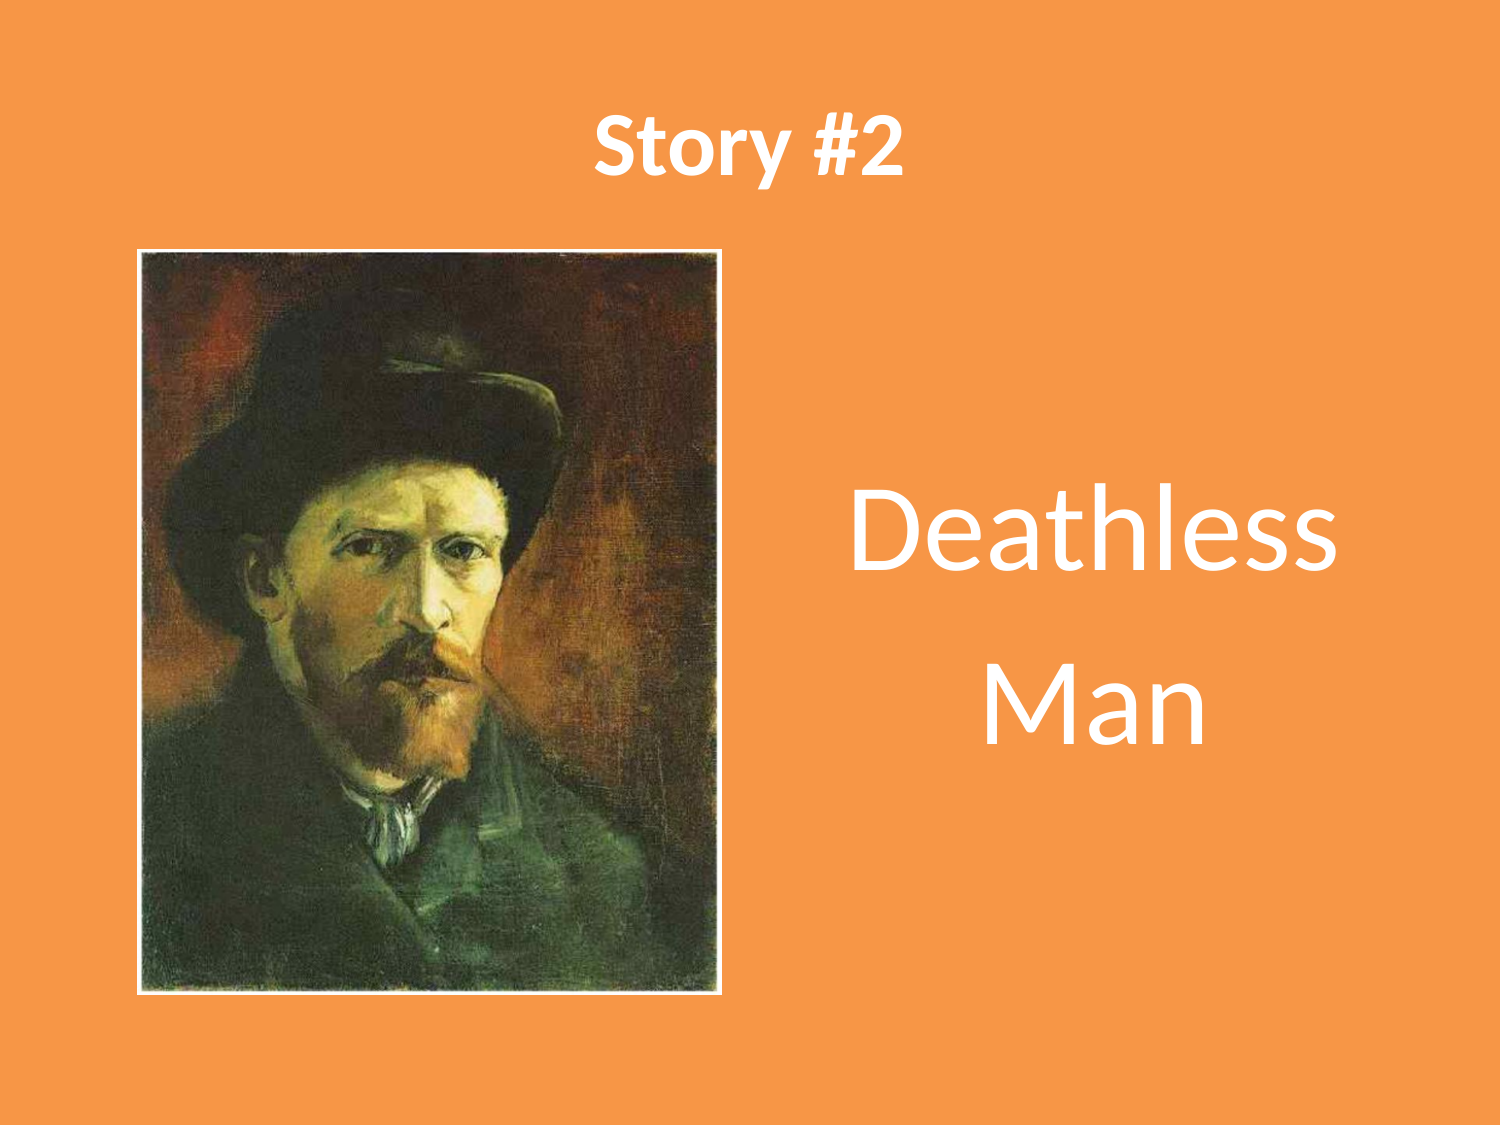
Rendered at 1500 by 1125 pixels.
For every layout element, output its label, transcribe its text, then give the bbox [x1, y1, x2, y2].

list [137, 249, 722, 995]
list Deathless Man [762, 437, 1425, 813]
title Story #2 [75, 45, 1425, 233]
